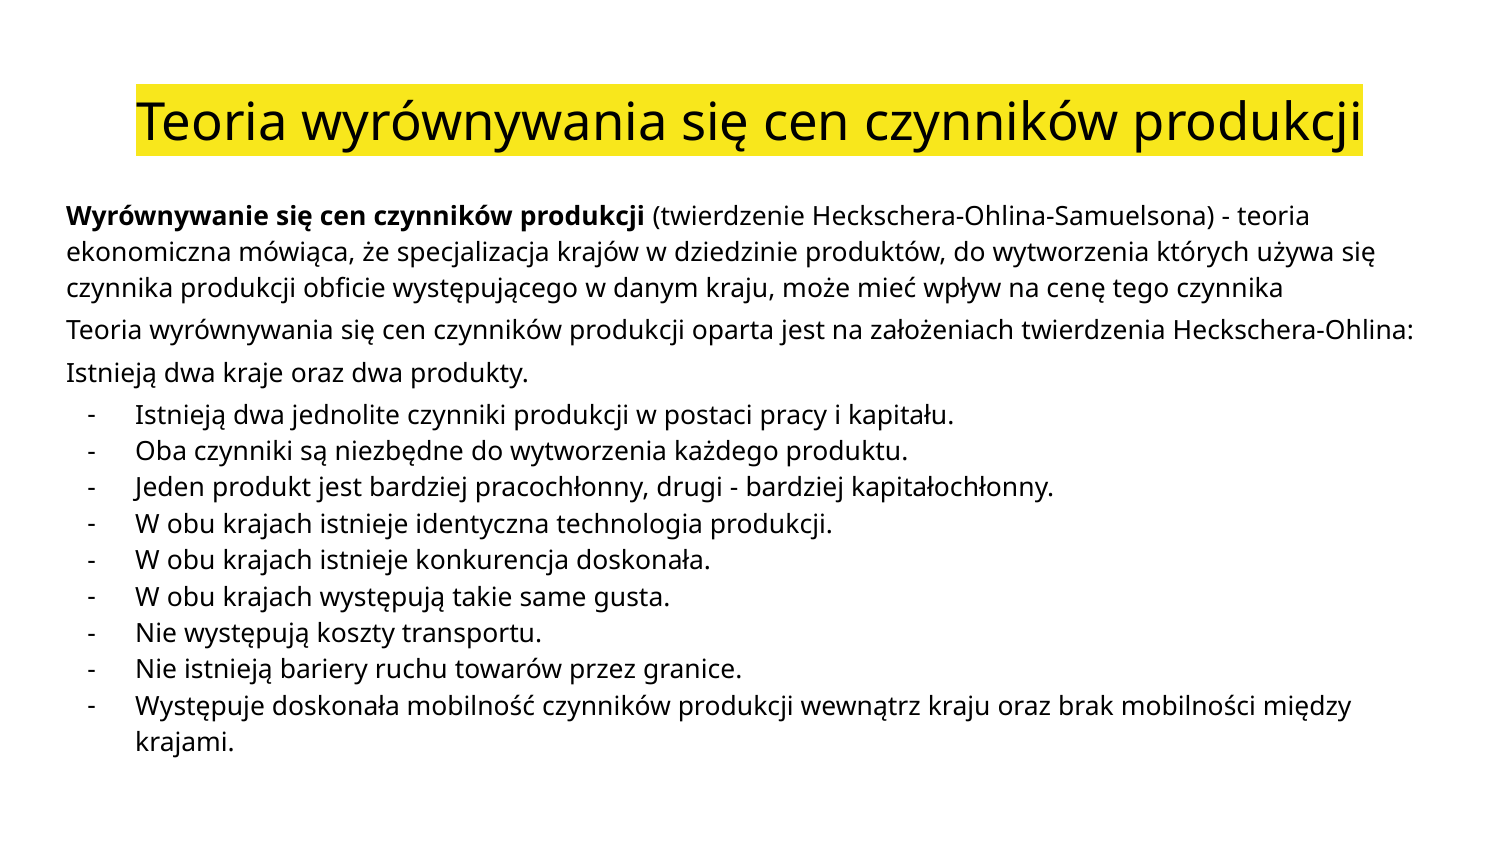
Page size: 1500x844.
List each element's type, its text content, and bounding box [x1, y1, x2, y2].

title Teoria wyrównywania się cen czynników produkcji [51, 72, 1449, 167]
list Wyrównywanie się cen czynników produkcji (twierdzenie Heckschera-Ohlina-Samuelsona) - teoria ekonomiczna mówiąca, że specjalizacja krajów w dziedzinie produktów, do wytworzenia których używa się czynnika produkcji obficie występującego w danym kraju, może mieć wpływ na cenę tego czynnika Teoria wyrównywania się cen czynników produkcji oparta jest na założeniach twierdzenia Heckschera-Ohlina: Istnieją dwa kraje oraz dwa produkty. Istnieją dwa jednolite czynniki produkcji w postaci pracy i kapitału. Oba czynniki są niezbędne do wytworzenia każdego produktu. Jeden produkt jest bardziej pracochłonny, drugi - bardziej kapitałochłonny. W obu krajach istnieje identyczna technologia produkcji. W obu krajach istnieje konkurencja doskonała. W obu krajach występują takie same gusta. Nie występują koszty transportu. Nie istnieją bariery ruchu towarów przez granice. Występuje doskonała mobilność czynników produkcji wewnątrz kraju oraz brak mobilności między krajami. [51, 178, 1449, 818]
